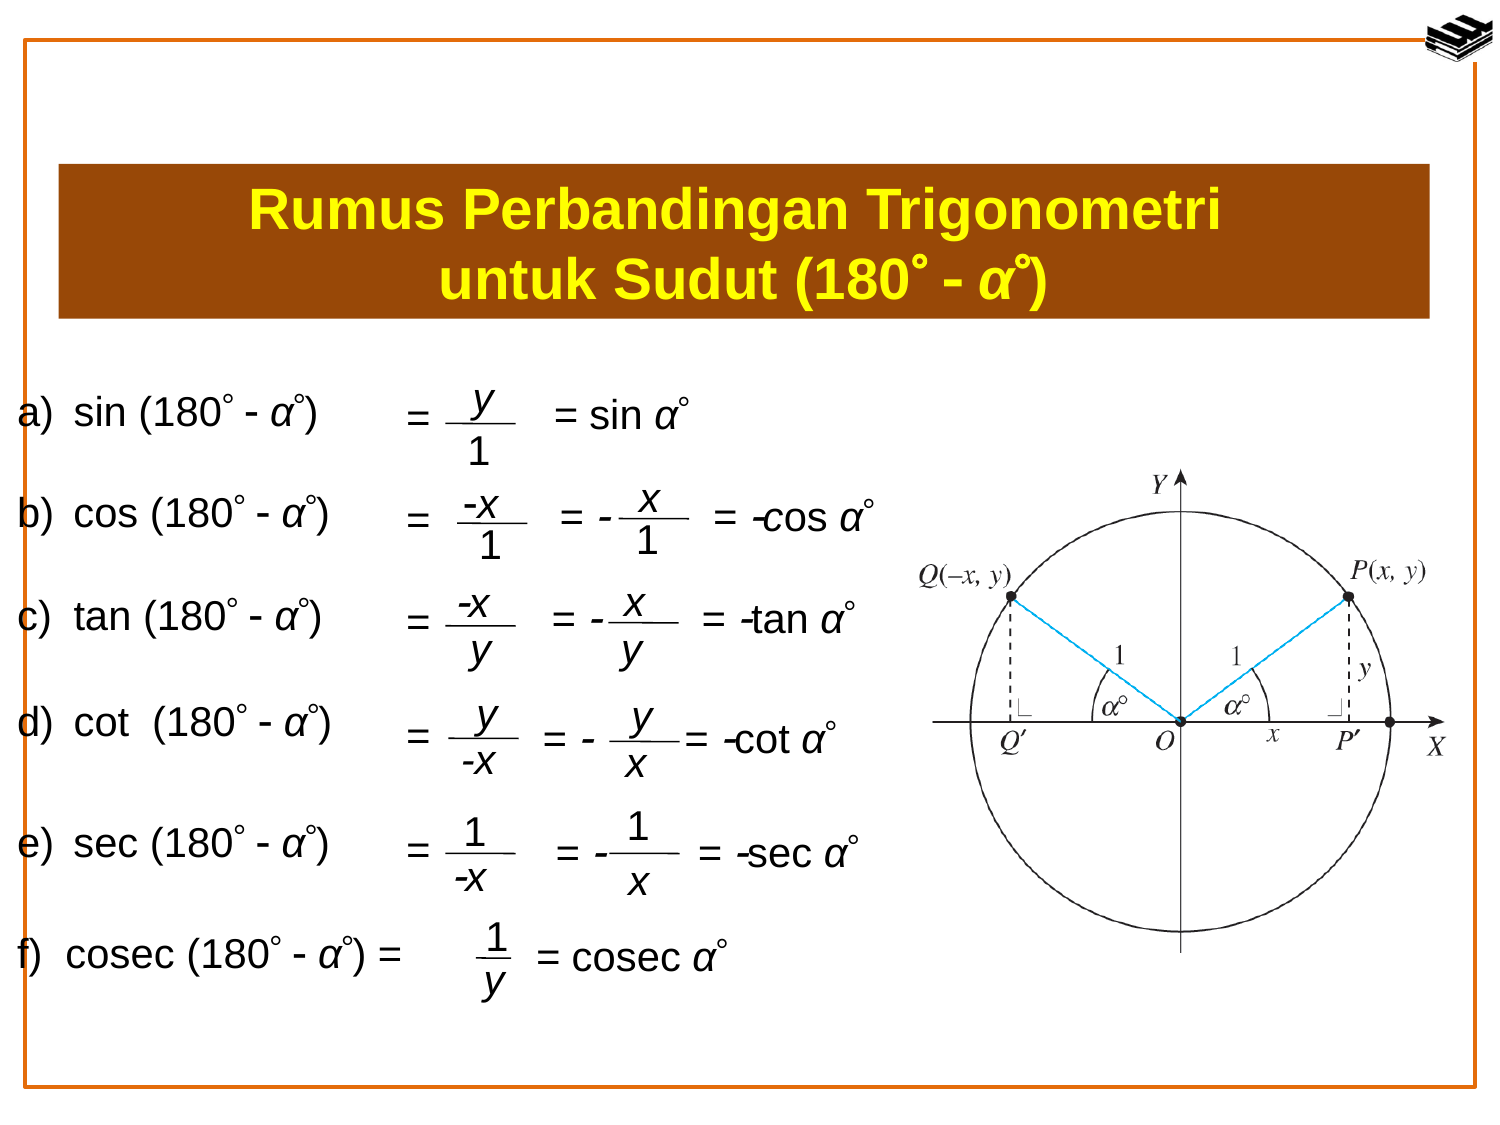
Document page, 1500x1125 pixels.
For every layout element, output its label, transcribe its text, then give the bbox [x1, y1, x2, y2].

picture [1425, 11, 1493, 62]
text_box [46, 791, 877, 913]
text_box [46, 462, 877, 566]
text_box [46, 566, 877, 679]
text_box Rumus Perbandingan Trigonometri untuk Sudut (180  α) [58, 163, 1430, 319]
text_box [46, 679, 877, 791]
picture [882, 455, 1467, 953]
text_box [46, 363, 708, 462]
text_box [46, 919, 746, 1012]
